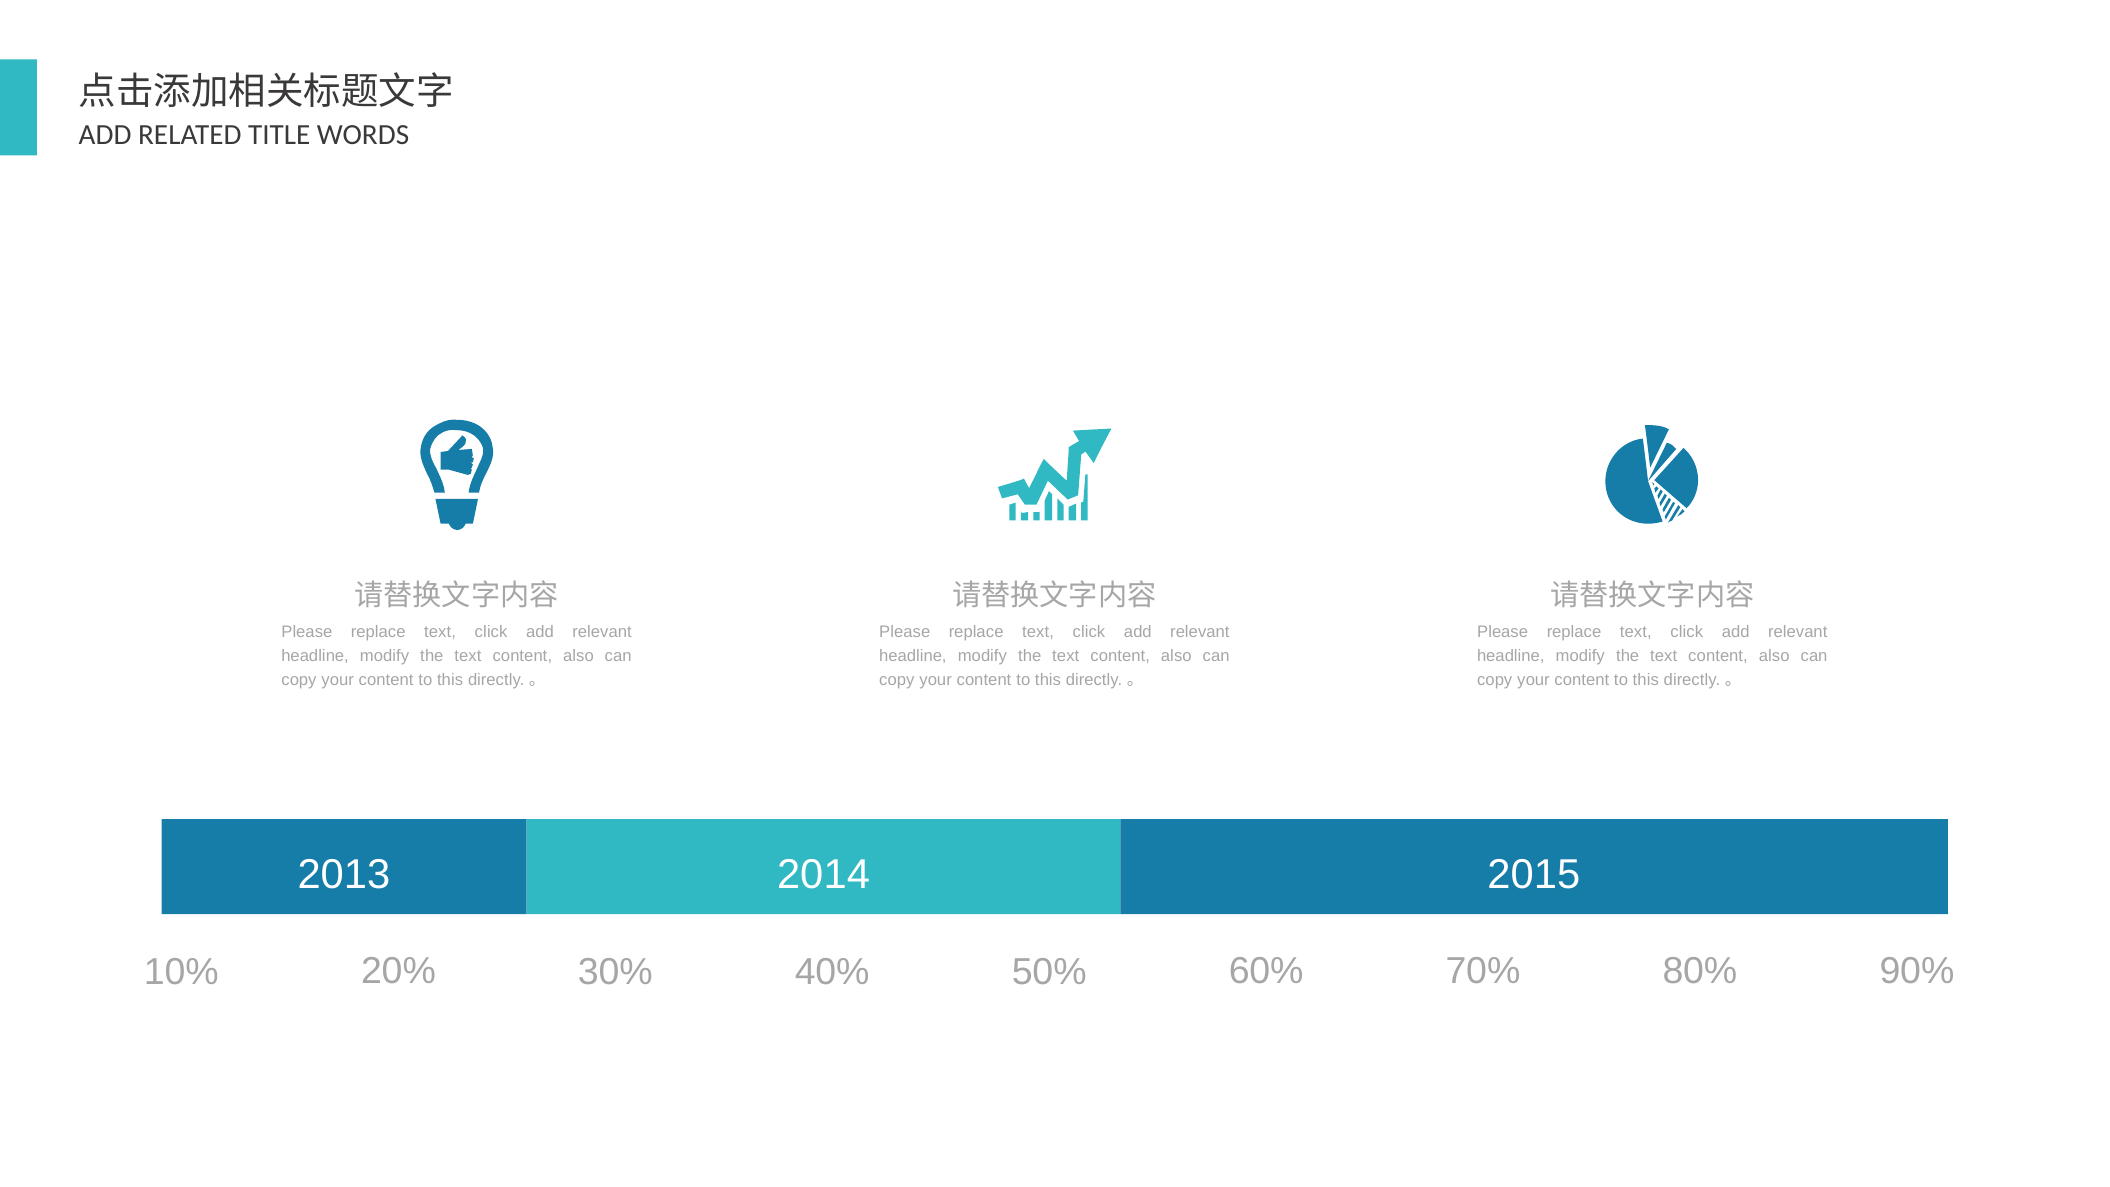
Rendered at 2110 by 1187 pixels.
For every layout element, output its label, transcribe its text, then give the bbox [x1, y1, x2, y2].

text_box 60% [1213, 929, 1319, 999]
text_box 2015 [1119, 818, 1949, 915]
text_box [1033, 510, 1040, 521]
text_box 2013 [161, 818, 526, 915]
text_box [1462, 561, 1843, 698]
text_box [266, 561, 647, 698]
text_box [1020, 510, 1029, 521]
text_box [1009, 502, 1016, 521]
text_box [864, 561, 1245, 698]
text_box [1654, 447, 1699, 509]
text_box [435, 498, 479, 530]
text_box 20% [346, 929, 451, 999]
text_box [420, 419, 494, 493]
text_box [1068, 503, 1077, 521]
text_box [1644, 425, 1669, 468]
text_box 2014 [526, 818, 1119, 915]
text_box 30% [563, 930, 668, 1000]
text_box 40% [780, 930, 885, 999]
text_box [1081, 474, 1088, 521]
text_box [1057, 498, 1064, 521]
text_box 10% [129, 930, 234, 1000]
text_box 点击添加相关标题文字 [62, 59, 470, 121]
text_box [1605, 438, 1677, 524]
text_box 70% [1430, 929, 1536, 999]
text_box 90% [1864, 929, 1970, 999]
text_box [1044, 491, 1053, 521]
text_box [997, 428, 1112, 505]
text_box ADD RELATED TITLE WORDS [62, 107, 426, 159]
text_box 50% [997, 930, 1102, 1000]
text_box [1667, 505, 1685, 523]
text_box 80% [1647, 929, 1753, 999]
